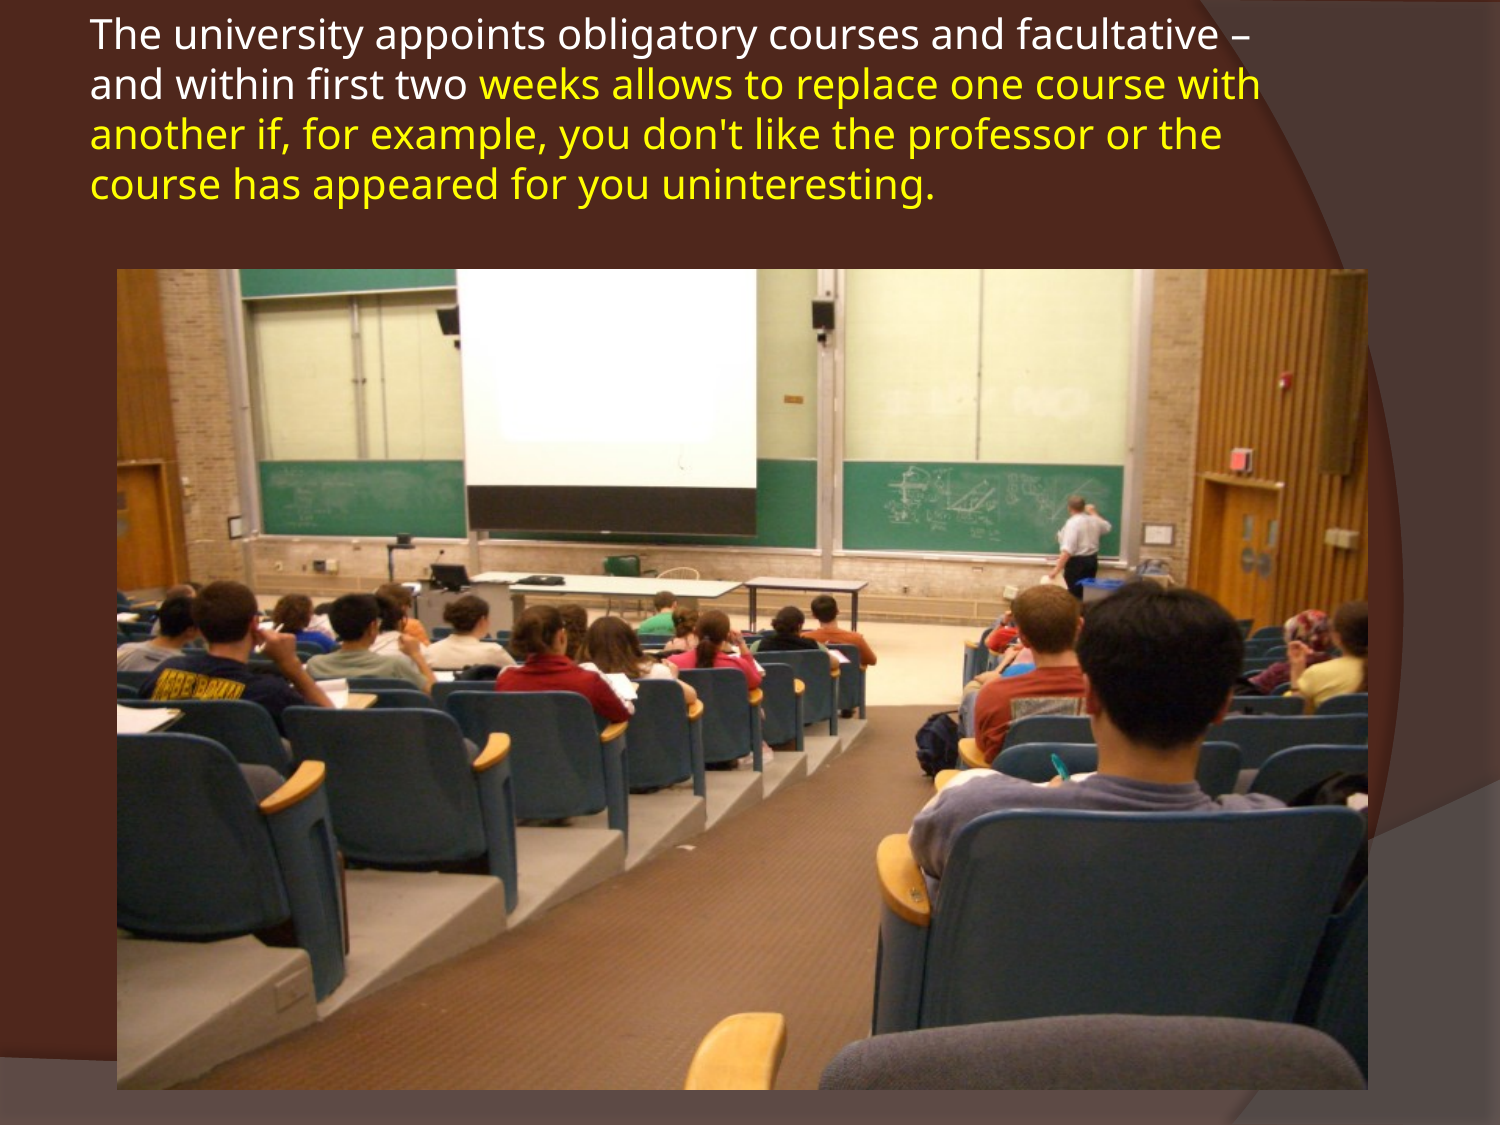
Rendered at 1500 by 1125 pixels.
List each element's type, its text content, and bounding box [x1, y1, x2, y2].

title The university appoints obligatory courses and facultative – and within first two weeks allows to replace one course with another if, for example, you don't like the professor or the course has appeared for you uninteresting. [82, 58, 1300, 258]
picture [116, 269, 1368, 1091]
